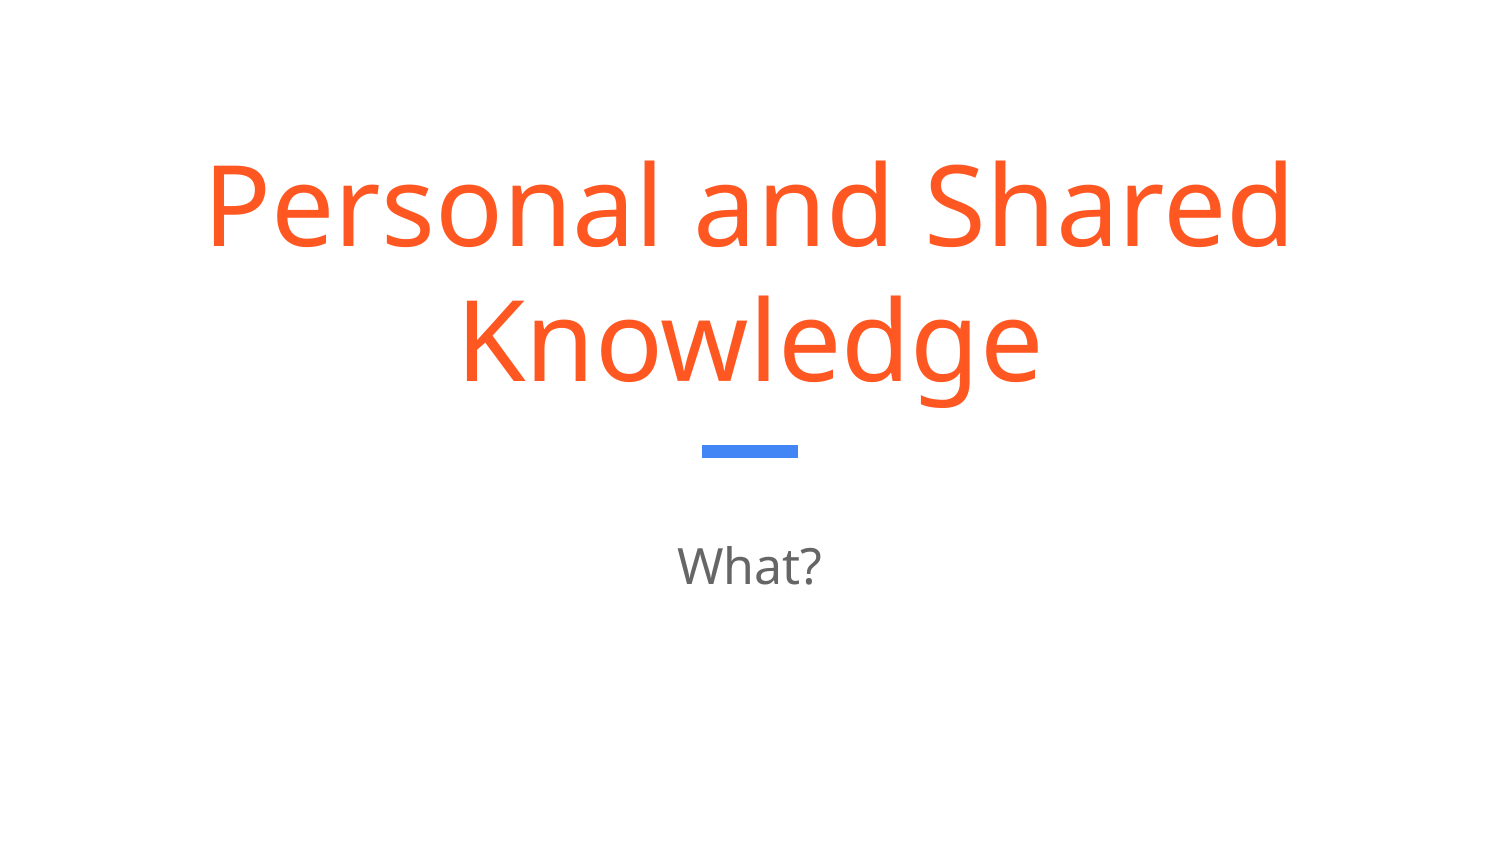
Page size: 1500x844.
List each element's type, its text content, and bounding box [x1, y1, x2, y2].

subtitle What? [51, 519, 1449, 640]
title Personal and Shared Knowledge [51, 97, 1449, 419]
